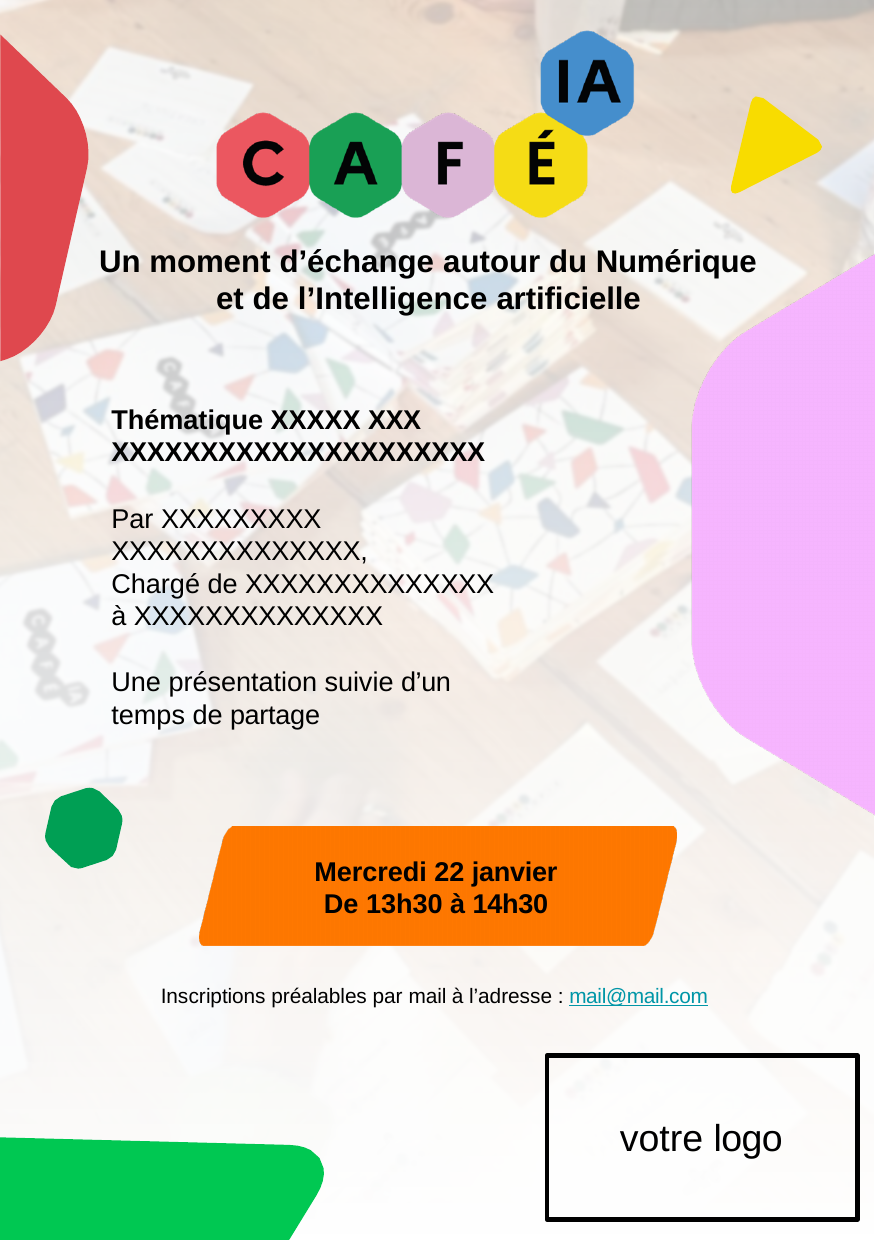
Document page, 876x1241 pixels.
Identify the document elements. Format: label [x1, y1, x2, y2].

picture [0, 0, 875, 1241]
text_box [198, 194, 875, 946]
